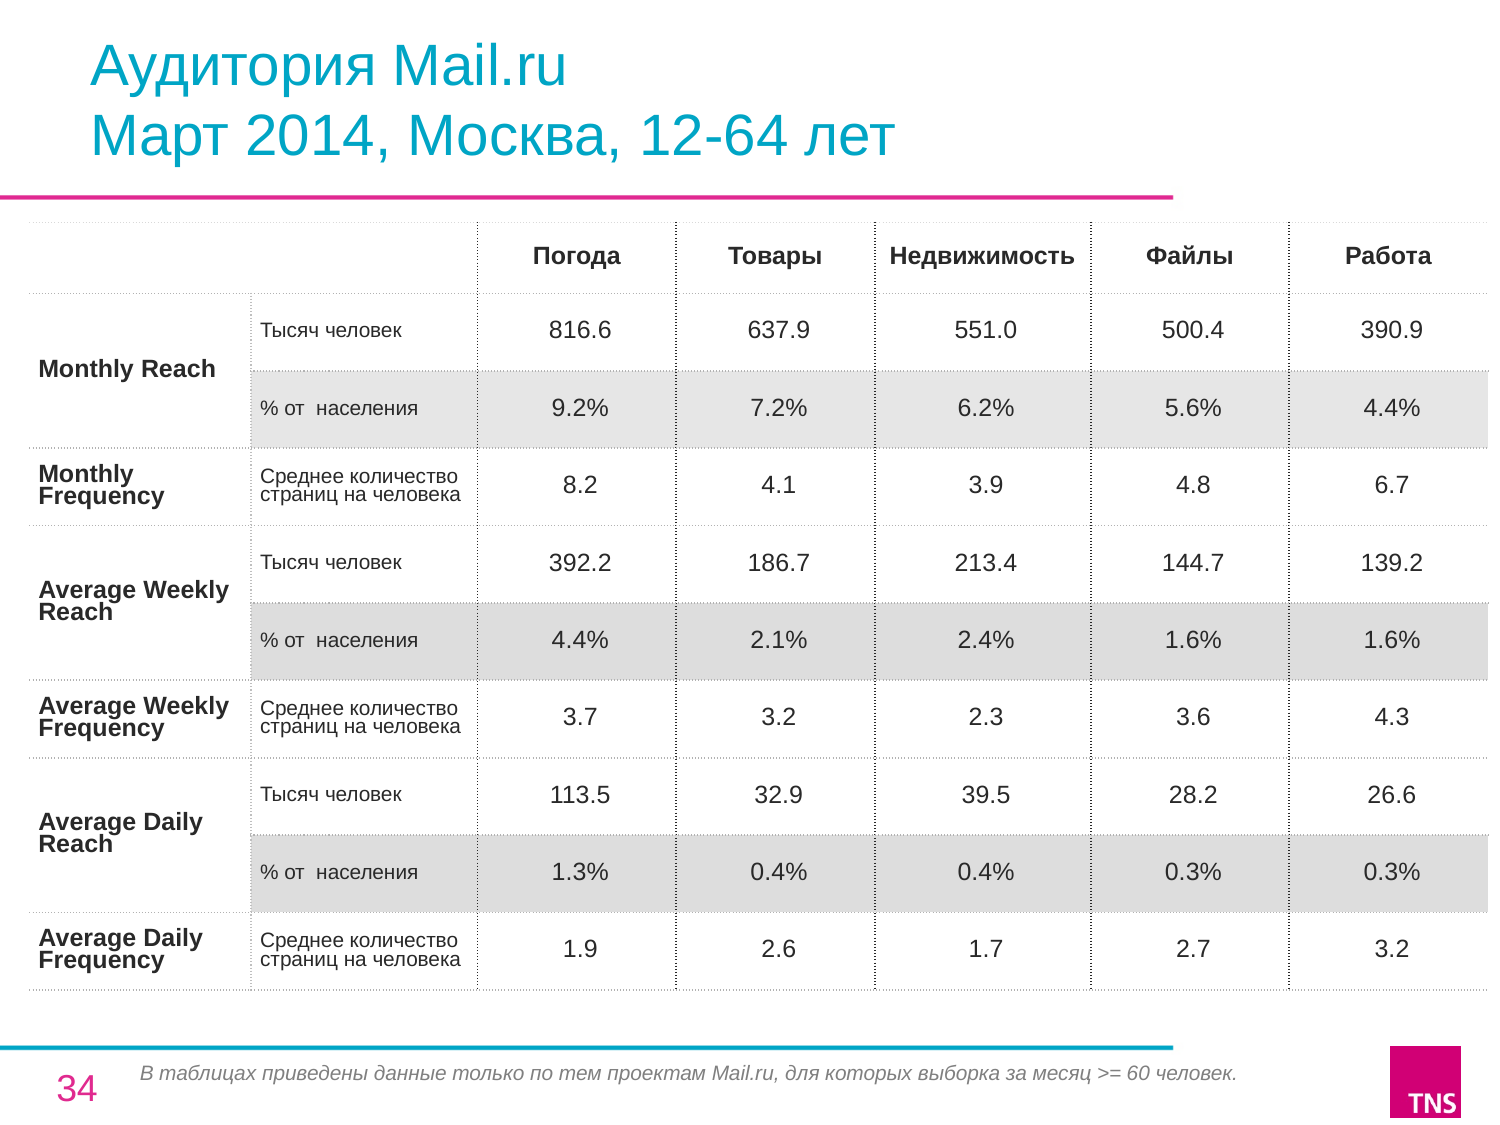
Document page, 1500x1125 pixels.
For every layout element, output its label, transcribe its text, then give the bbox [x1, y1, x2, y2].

table_cell Monthly Frequency [29, 448, 251, 526]
table_cell 816.6 [478, 294, 676, 371]
table_cell 637.9 [676, 294, 875, 371]
text_box В таблицах приведены данные только по тем проектам Mail.ru, для которых выборка за месяц >= 60 человек. [124, 1052, 1463, 1092]
table_cell 0.4% [875, 835, 1091, 912]
table_cell Тысяч человек [251, 758, 478, 835]
table_cell Average Daily Frequency [29, 912, 251, 990]
table_cell 4.3 [1289, 680, 1488, 758]
table_cell 8.2 [478, 448, 676, 526]
table_header Файлы [1091, 223, 1289, 294]
table_header Недвижимость [875, 223, 1091, 294]
table_cell 4.1 [676, 448, 875, 526]
table_cell 0.4% [676, 835, 875, 912]
table_cell 3.6 [1091, 680, 1289, 758]
table_cell 9.2% [478, 371, 676, 448]
table_cell Average Daily Reach [29, 758, 251, 912]
table_cell 0.3% [1091, 835, 1289, 912]
table_cell % от населения [251, 371, 478, 448]
table_cell Average Weekly Reach [29, 526, 251, 680]
table_cell 3.2 [676, 680, 875, 758]
table_cell 2.3 [875, 680, 1091, 758]
table_cell 6.2% [875, 371, 1091, 448]
table_cell 28.2 [1091, 758, 1289, 835]
table_cell 2.7 [1091, 912, 1289, 990]
table_cell 392.2 [478, 526, 676, 603]
table_cell 1.9 [478, 912, 676, 990]
table_cell 113.5 [478, 758, 676, 835]
slide_number 34 [40, 1055, 392, 1125]
table_header Погода [478, 223, 676, 294]
table_cell 144.7 [1091, 526, 1289, 603]
table_cell 213.4 [875, 526, 1091, 603]
table_cell Monthly Reach [29, 294, 251, 448]
table_cell 7.2% [676, 371, 875, 448]
table_cell 3.9 [875, 448, 1091, 526]
table_cell Среднее количество страниц на человека [251, 680, 478, 758]
table_cell Среднее количество страниц на человека [251, 912, 478, 990]
table_cell 5.6% [1091, 371, 1289, 448]
table_cell Тысяч человек [251, 294, 478, 371]
table_cell 4.8 [1091, 448, 1289, 526]
table_cell 2.4% [875, 603, 1091, 680]
table_cell Тысяч человек [251, 526, 478, 603]
table_header Работа [1289, 223, 1488, 294]
table_cell 4.4% [478, 603, 676, 680]
table_cell Среднее количество страниц на человека [251, 448, 478, 526]
table_cell 1.6% [1091, 603, 1289, 680]
table_cell 0.3% [1289, 835, 1488, 912]
table_cell 2.6 [676, 912, 875, 990]
picture [0, 0, 1500, 1125]
table_cell 500.4 [1091, 294, 1289, 371]
table_cell 6.7 [1289, 448, 1488, 526]
table_header Товары [676, 223, 875, 294]
table_cell 26.6 [1289, 758, 1488, 835]
table_cell 390.9 [1289, 294, 1488, 371]
table_cell 551.0 [875, 294, 1091, 371]
table_cell 1.7 [875, 912, 1091, 990]
table_cell 32.9 [676, 758, 875, 835]
table_cell Average Weekly Frequency [29, 680, 251, 758]
table_cell 139.2 [1289, 526, 1488, 603]
title Аудитория Mail.ru Март 2014, Москва, 12-64 лет [74, 8, 1476, 187]
table_cell 3.7 [478, 680, 676, 758]
table_cell % от населения [251, 603, 478, 680]
table_cell 3.2 [1289, 912, 1488, 990]
table_cell 1.3% [478, 835, 676, 912]
table_cell 4.4% [1289, 371, 1488, 448]
table_cell % от населения [251, 835, 478, 912]
table_cell 1.6% [1289, 603, 1488, 680]
table_cell 2.1% [676, 603, 875, 680]
table_cell 186.7 [676, 526, 875, 603]
table_header [29, 223, 478, 294]
table_cell 39.5 [875, 758, 1091, 835]
